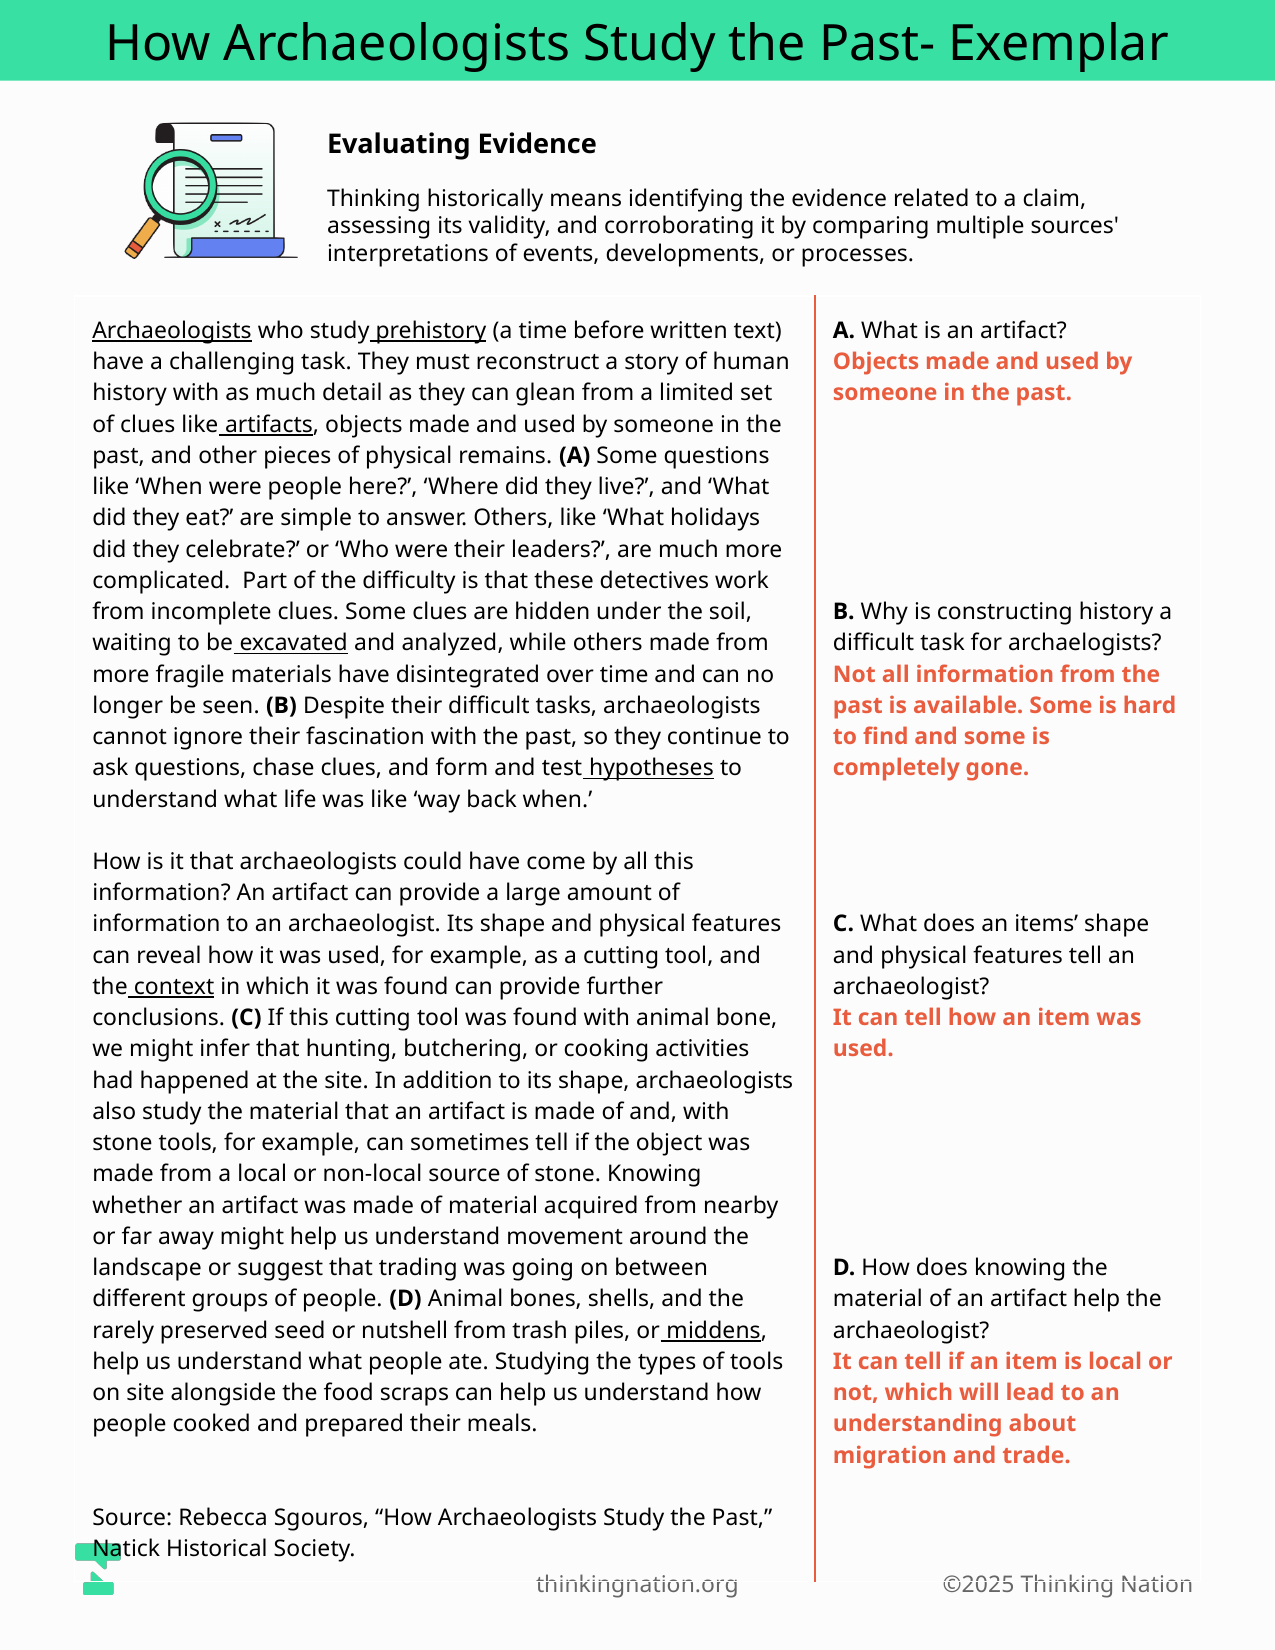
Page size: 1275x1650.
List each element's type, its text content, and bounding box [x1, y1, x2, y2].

text_box How Archaeologists Study the Past- Exemplar [0, 0, 1275, 81]
text_box ©2025 Thinking Nation [907, 1553, 1210, 1605]
table_header Archaeologists who study prehistory (a time before written text) have a challenging task. They must reconstruct a story of human history with as much detail as they can glean from a limited set of clues like artifacts, objects made and used by someone in the past, and other pieces of physical remains. (A) Some questions like ‘When were people here?’, ‘Where did they live?’, and ‘What did they eat?’ are simple to answer. Others, like ‘What holidays did they celebrate?’ or ‘Who were their leaders?’, are much more complicated. Part of the difficulty is that these detectives work from incomplete clues. Some clues are hidden under the soil, waiting to be excavated and analyzed, while others made from more fragile materials have disintegrated over time and can no longer be seen. (B) Despite their difficult tasks, archaeologists cannot ignore their fascination with the past, so they continue to ask questions, chase clues, and form and test hypotheses to understand what life was like ‘way back when.’ How is it that archaeologists could have come by all this information? An artifact can provide a large amount of information to an archaeologist. Its shape and physical features can reveal how it was used, for example, as a cutting tool, and the context in which it was found can provide further conclusions. (C) If this cutting tool was found with animal bone, we might infer that hunting, butchering, or cooking activities had happened at the site. In addition to its shape, archaeologists also study the material that an artifact is made of and, with stone tools, for example, can sometimes tell if the object was made from a local or non-local source of stone. Knowing whether an artifact was made of material acquired from nearby or far away might help us understand movement around the landscape or suggest that trading was going on between different groups of people. (D) Animal bones, shells, and the rarely preserved seed or nutshell from trash piles, or middens, help us understand what people ate. Studying the types of tools on site alongside the food scraps can help us understand how people cooked and prepared their meals. Source: Rebecca Sgouros, “How Archaeologists Study the Past,” Natick Historical Society. [75, 297, 814, 1581]
picture [113, 93, 309, 288]
text_box thinkingnation.org [486, 1582, 789, 1605]
text_box Evaluating Evidence Thinking historically means identifying the evidence related to a claim, assessing its validity, and corroborating it by comparing multiple sources' interpretations of events, developments, or processes. [313, 107, 1201, 275]
picture [62, 1533, 134, 1605]
table_header A. What is an artifact? Objects made and used by someone in the past. B. Why is constructing history a difficult task for archaelogists? Not all information from the past is available. Some is hard to find and some is completely gone. C. What does an items’ shape and physical features tell an archaeologist? It can tell how an item was used. D. How does knowing the material of an artifact help the archaeologist? It can tell if an item is local or not, which will lead to an understanding about migration and trade. [816, 297, 1200, 1581]
